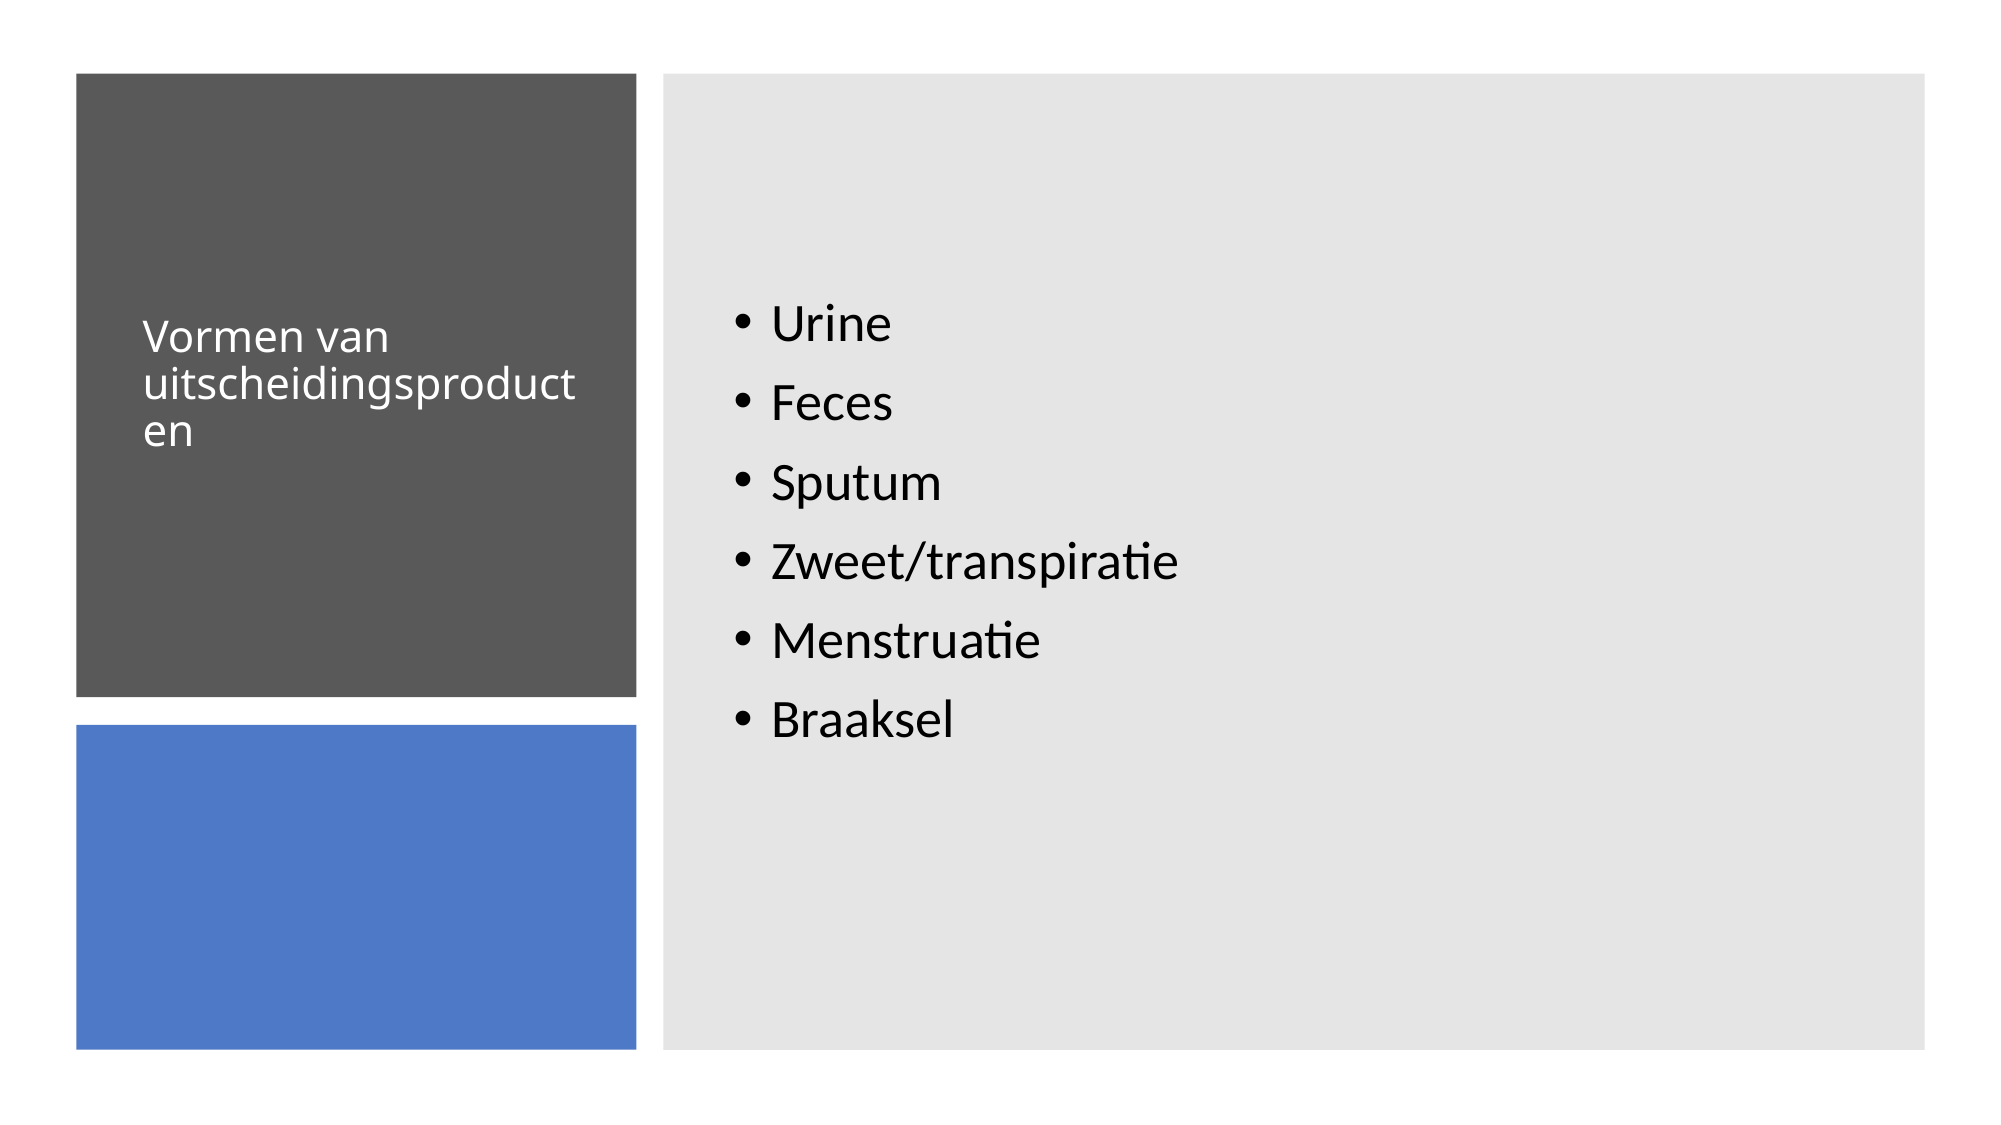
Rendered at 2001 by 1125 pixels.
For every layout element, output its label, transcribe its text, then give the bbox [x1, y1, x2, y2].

list Urine Feces Sputum Zweet/transpiratie Menstruatie Braaksel [718, 112, 1873, 1011]
text_box [662, 72, 1926, 1051]
text_box [75, 724, 637, 1051]
title Vormen van uitscheidingsproducten [127, 120, 595, 652]
text_box [75, 72, 637, 698]
